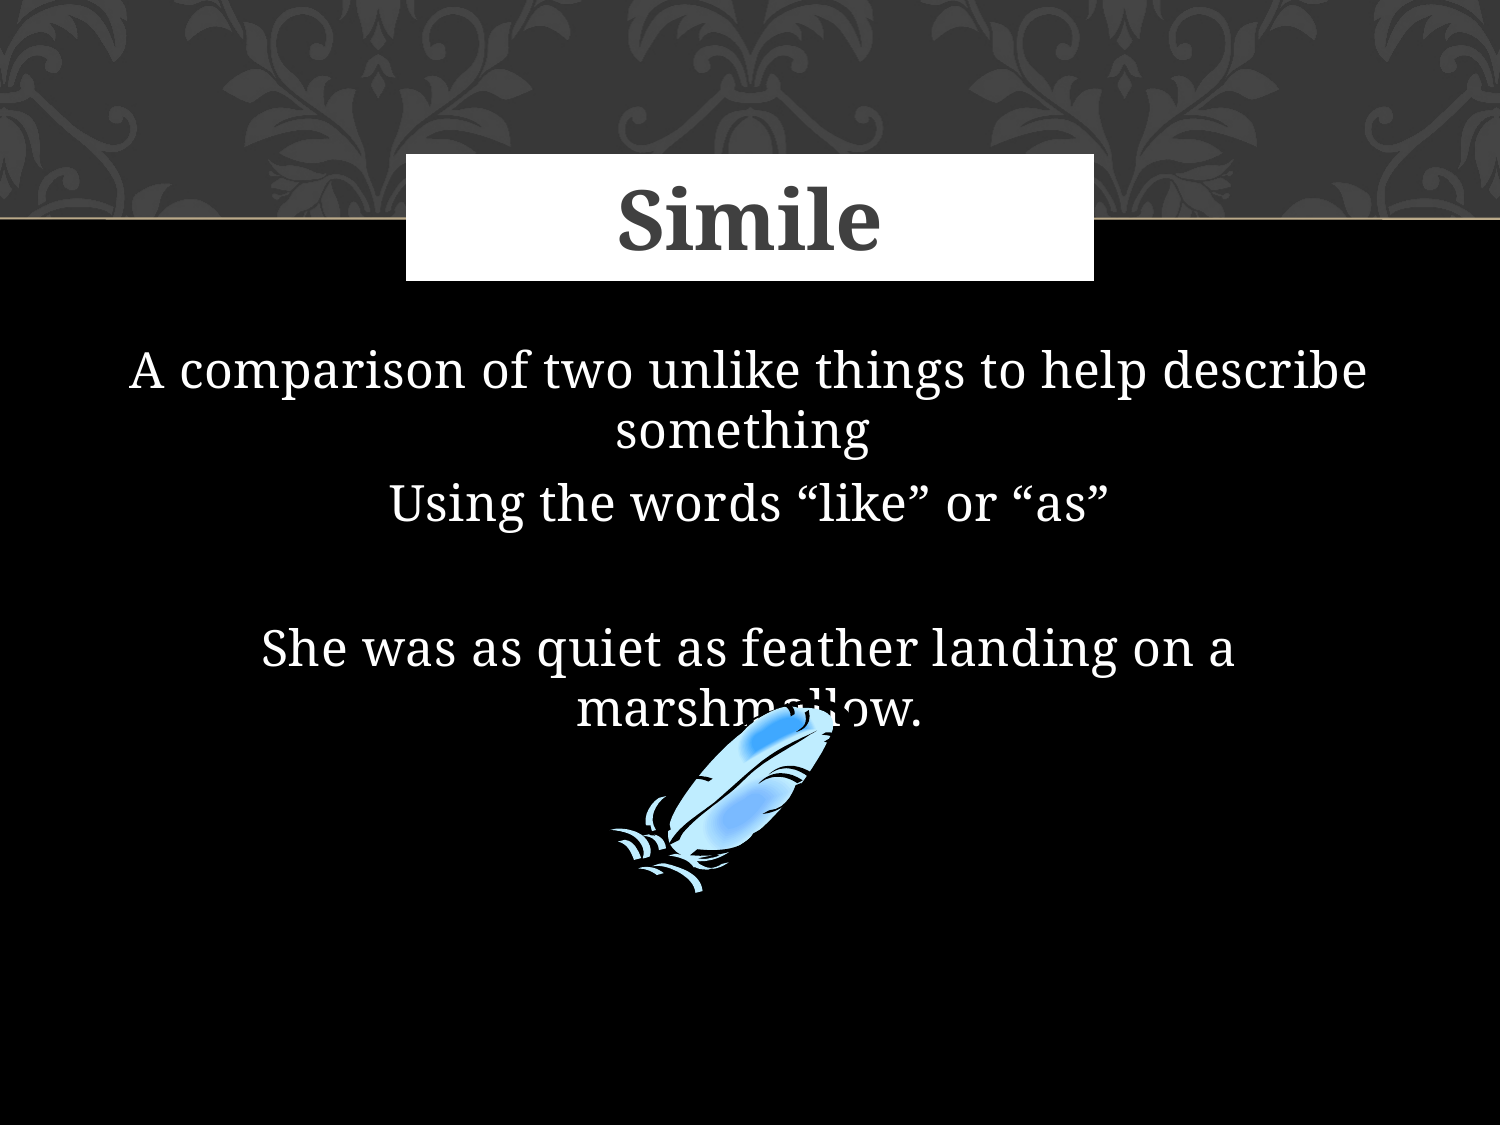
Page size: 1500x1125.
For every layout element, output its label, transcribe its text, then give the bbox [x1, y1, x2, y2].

list A comparison of two unlike things to help describe something Using the words “like” or “as” She was as quiet as feather landing on a marshmallow. [75, 331, 1425, 1007]
picture [612, 662, 830, 936]
title Simile [406, 154, 1094, 281]
